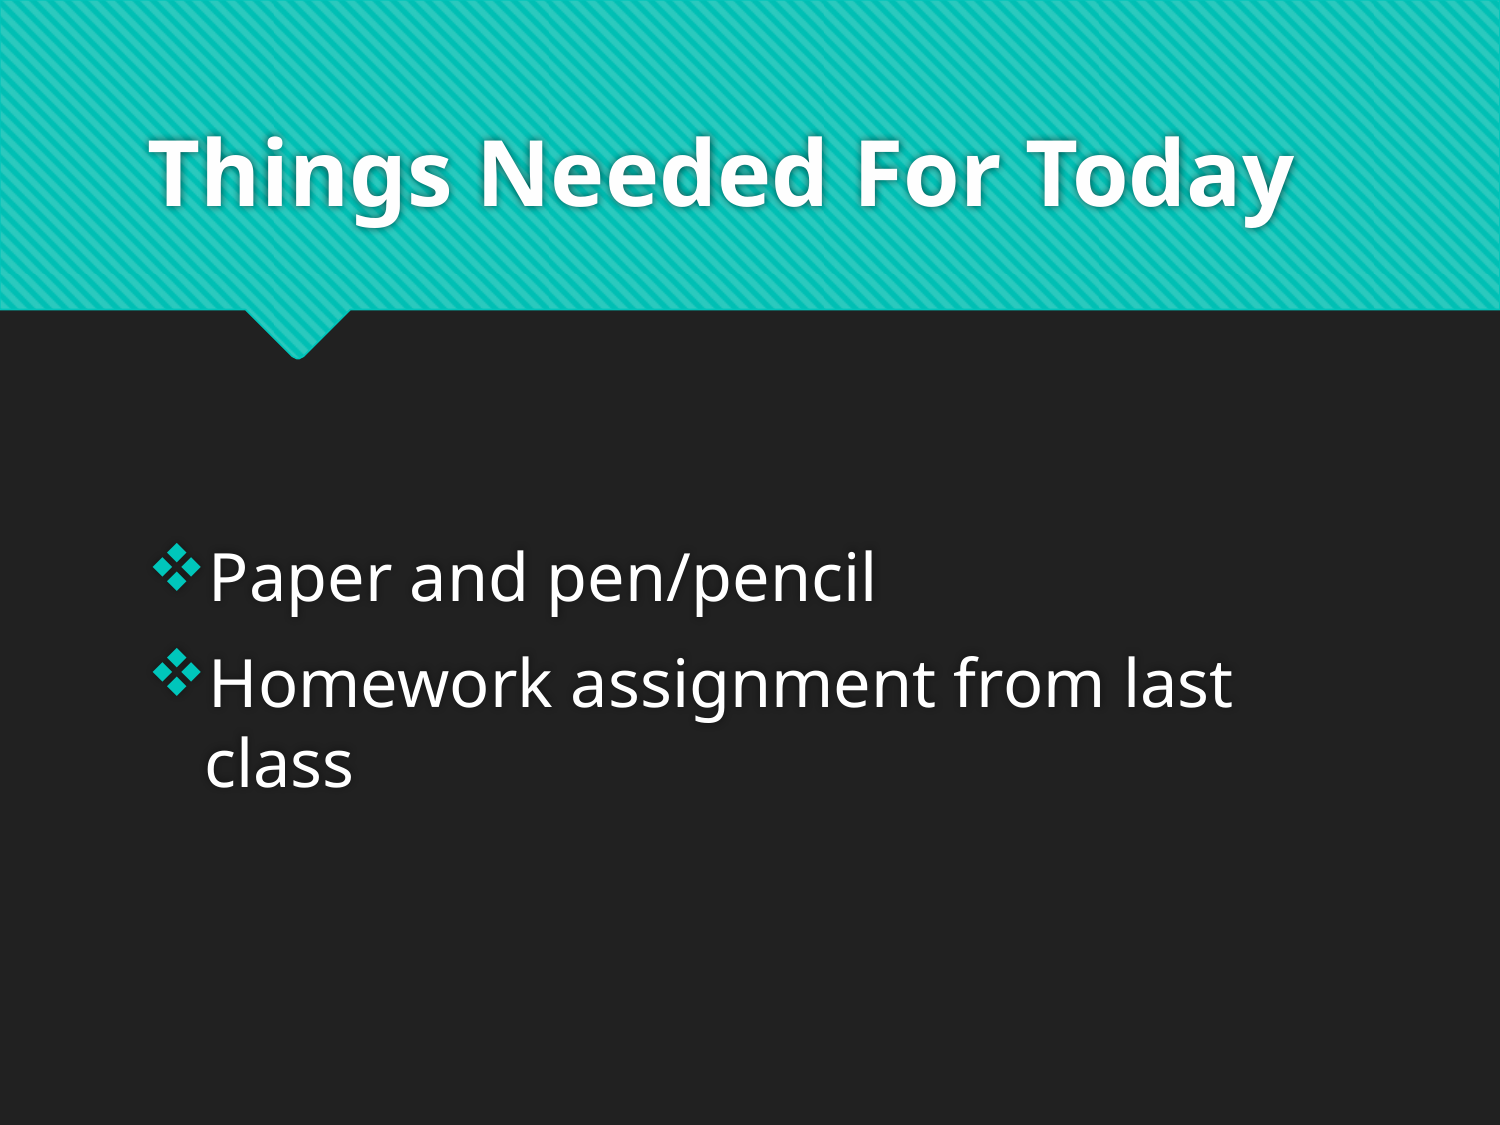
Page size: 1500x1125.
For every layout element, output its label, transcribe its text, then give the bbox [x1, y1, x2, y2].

list Paper and pen/pencil Homework assignment from last class [132, 387, 1296, 949]
title Things Needed For Today [132, 73, 1368, 233]
